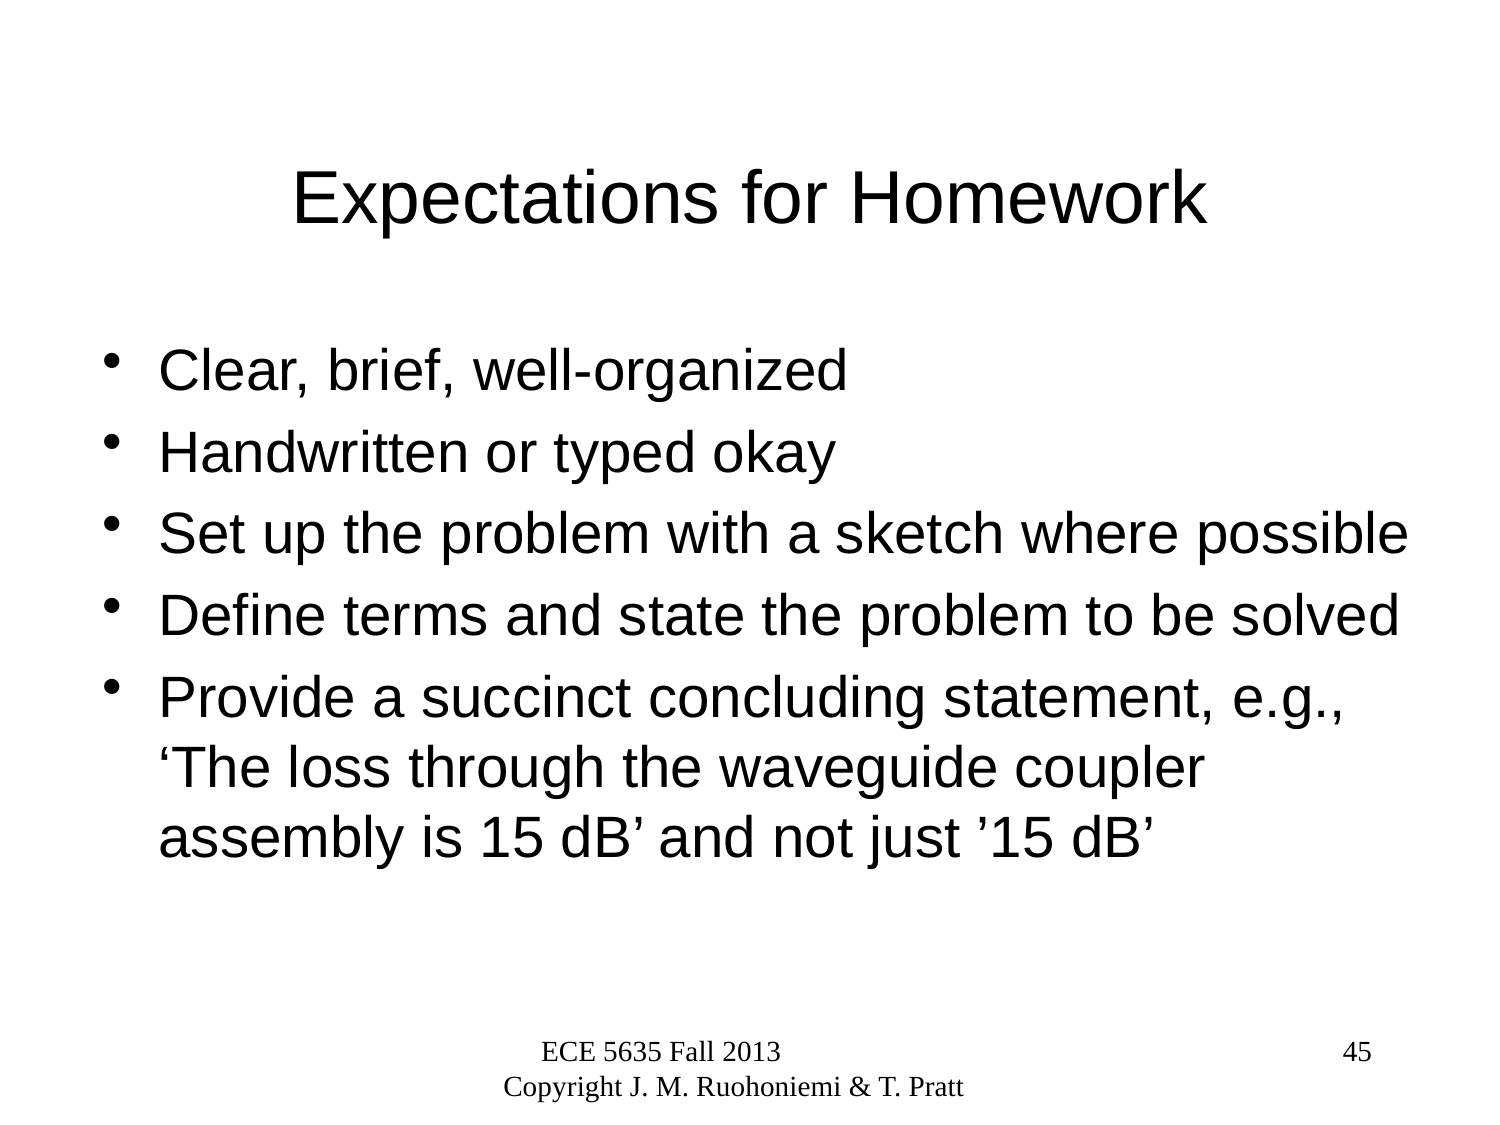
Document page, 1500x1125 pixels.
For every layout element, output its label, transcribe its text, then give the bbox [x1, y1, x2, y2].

text_box Clear, brief, well-organized Handwritten or typed okay Set up the problem with a sketch where possible Define terms and state the problem to be solved Provide a succinct concluding statement, e.g., ‘The loss through the waveguide coupler assembly is 15 dB’ and not just ’15 dB’ [87, 324, 1438, 1000]
text_box Expectations for Homework [112, 99, 1388, 288]
slide_number 45 [1074, 1024, 1388, 1101]
footer ECE 5635 Fall 2013 Copyright J. M. Ruohoniemi & T. Pratt [487, 1024, 988, 1101]
